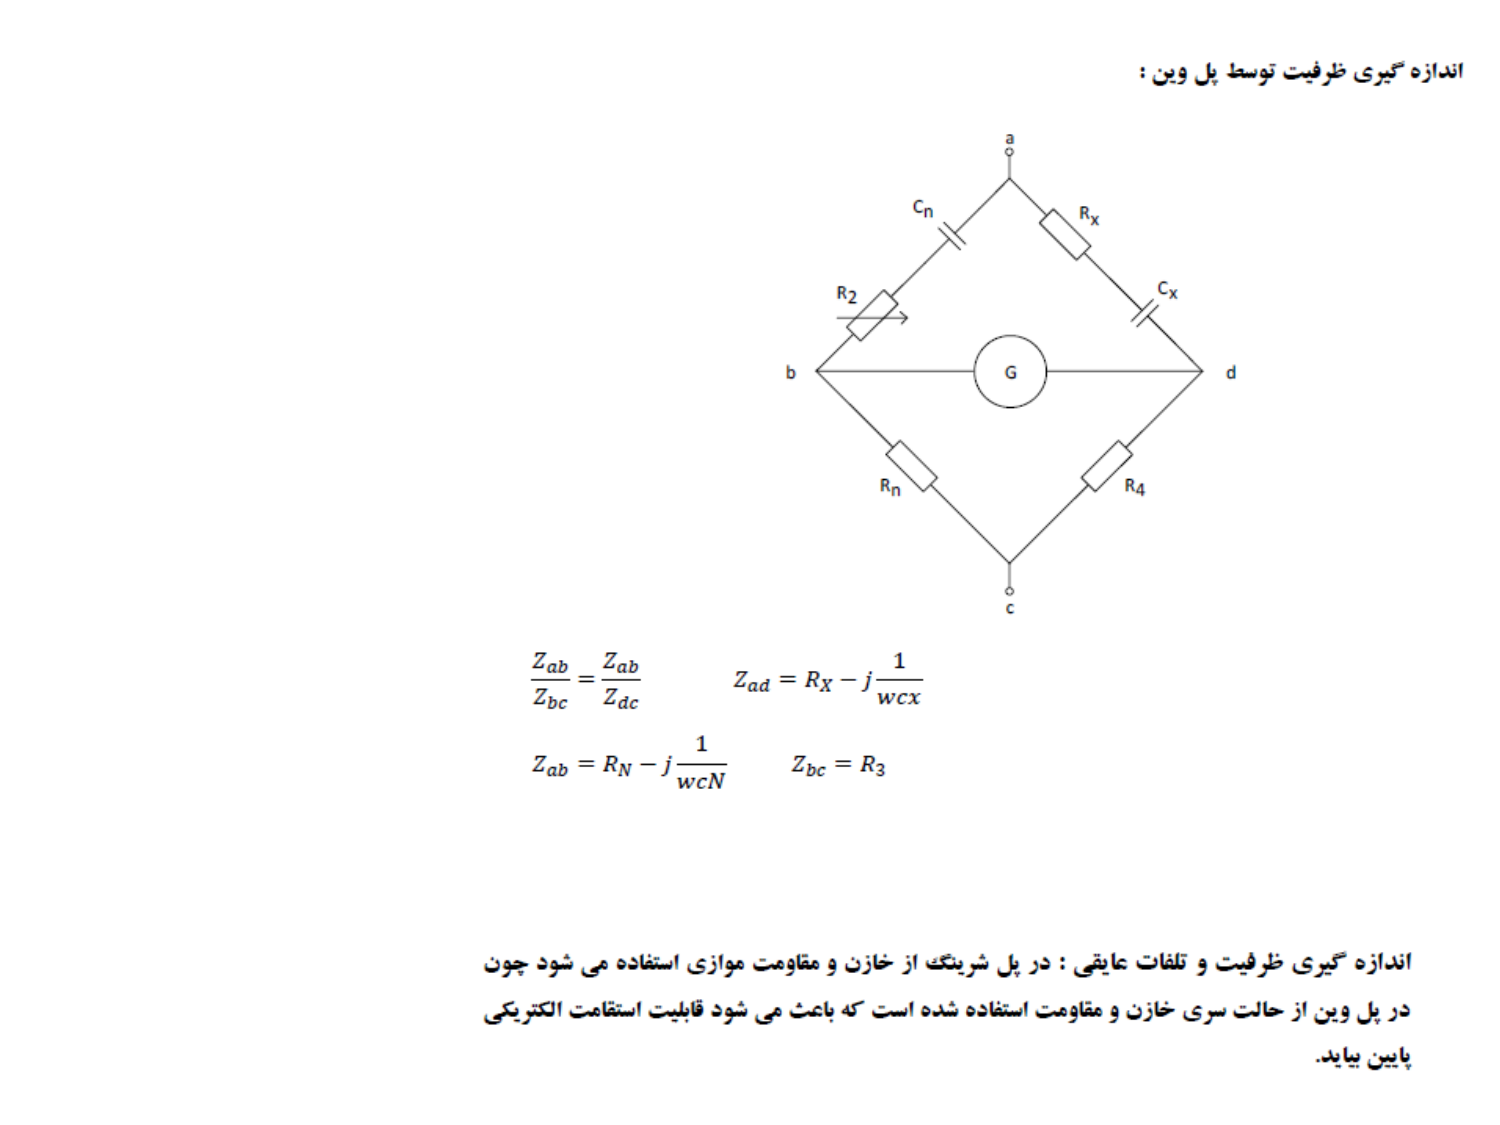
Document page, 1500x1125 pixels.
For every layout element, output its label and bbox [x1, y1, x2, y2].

picture [478, 940, 1415, 1096]
picture [525, 36, 1481, 813]
